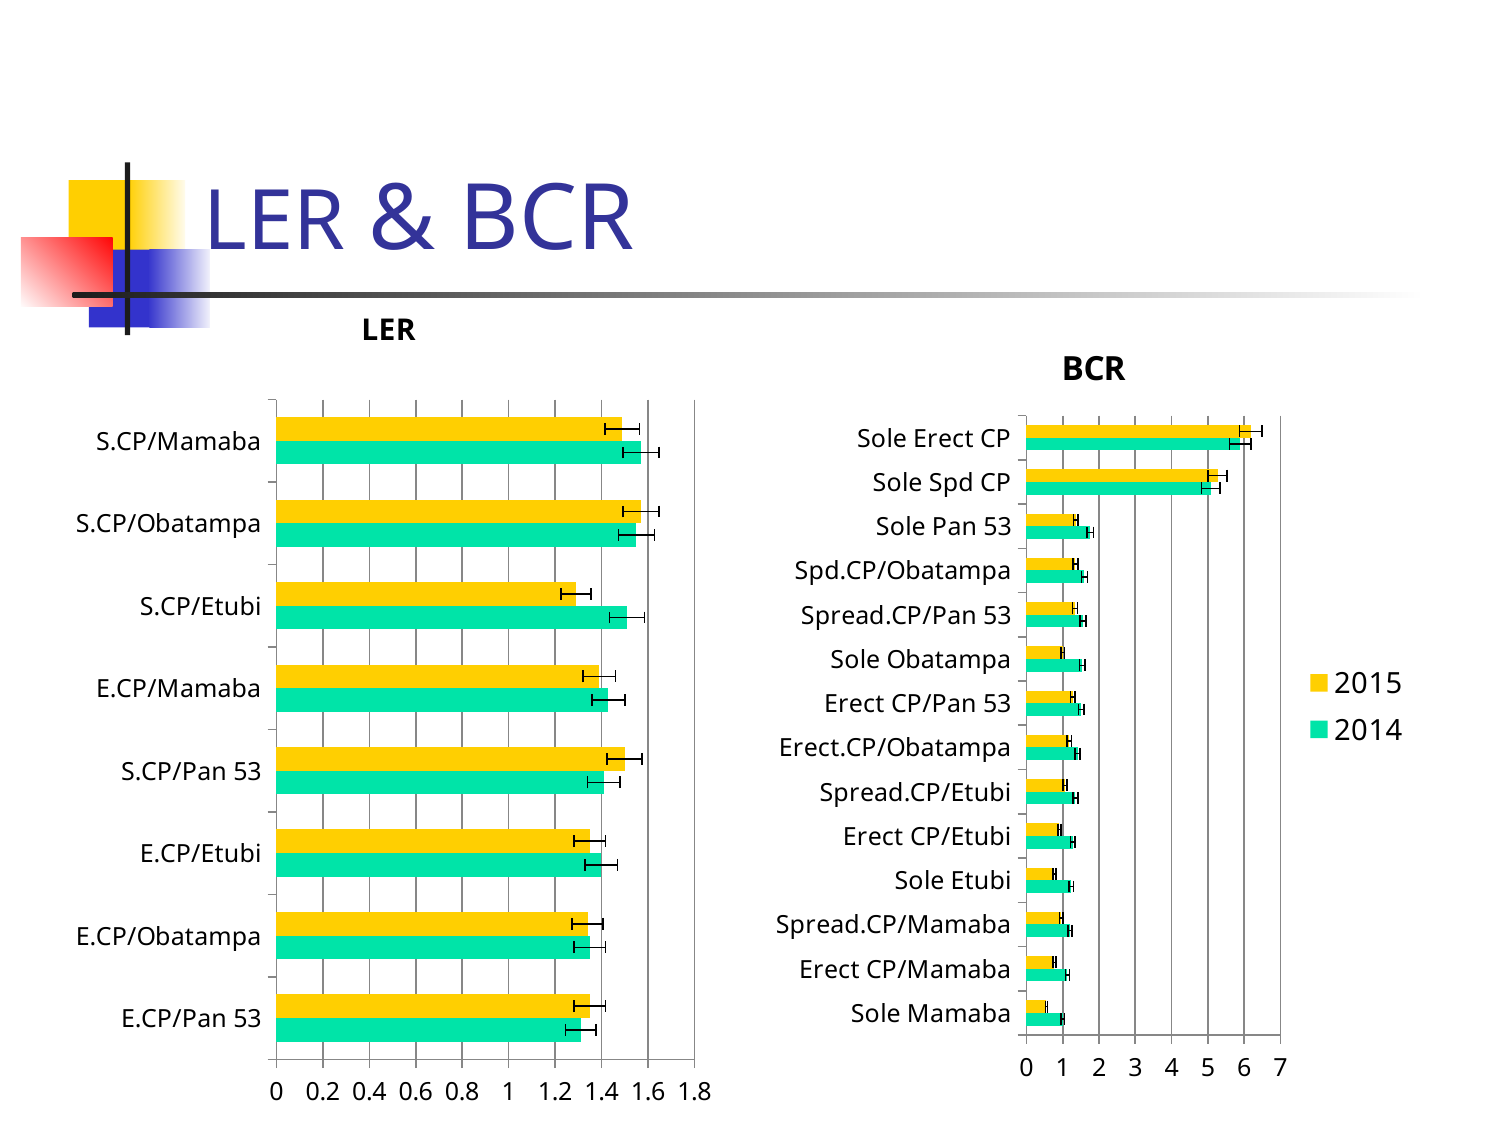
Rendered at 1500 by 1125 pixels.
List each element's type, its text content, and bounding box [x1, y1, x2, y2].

title LER & BCR [188, 35, 1468, 275]
chart [62, 299, 726, 1125]
chart [762, 312, 1426, 1101]
